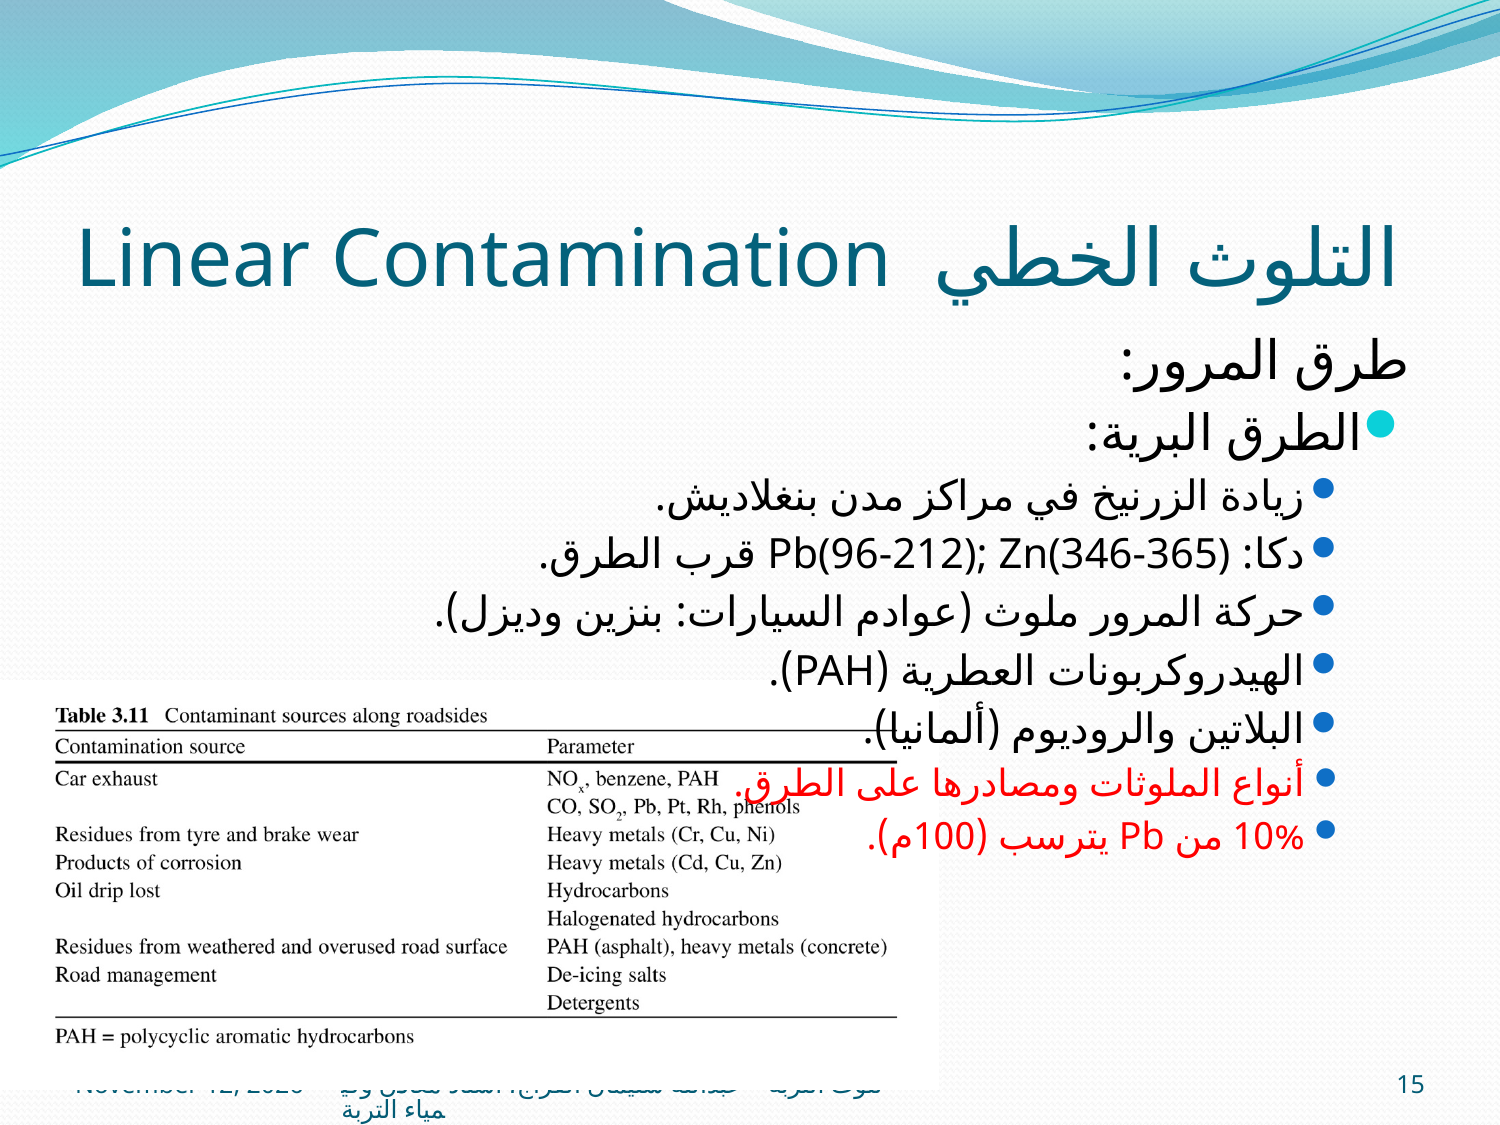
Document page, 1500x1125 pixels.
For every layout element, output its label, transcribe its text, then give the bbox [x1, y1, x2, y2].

picture [0, 680, 940, 1090]
footer تلوث التربة عبدالله سليمان الفراج، أستاذ معادن وكيمياء التربة [437, 1042, 988, 1103]
slide_number 15 [1299, 1042, 1425, 1103]
list طرق المرور: الطرق البرية: زيادة الزرنيخ في مراكز مدن بنغلاديش. دكا: Pb(96-212); Zn(346-365) قرب الطرق. حركة المرور ملوث (عوادم السيارات: بنزين وديزل). الهيدروكربونات العطرية (PAH). البلاتين والروديوم (ألمانيا). أنواع الملوثات ومصادرها على الطرق. 10% من Pb يترسب (100م). [64, 317, 1425, 1038]
title التلوث الخطي Linear Contamination [75, 115, 1425, 303]
